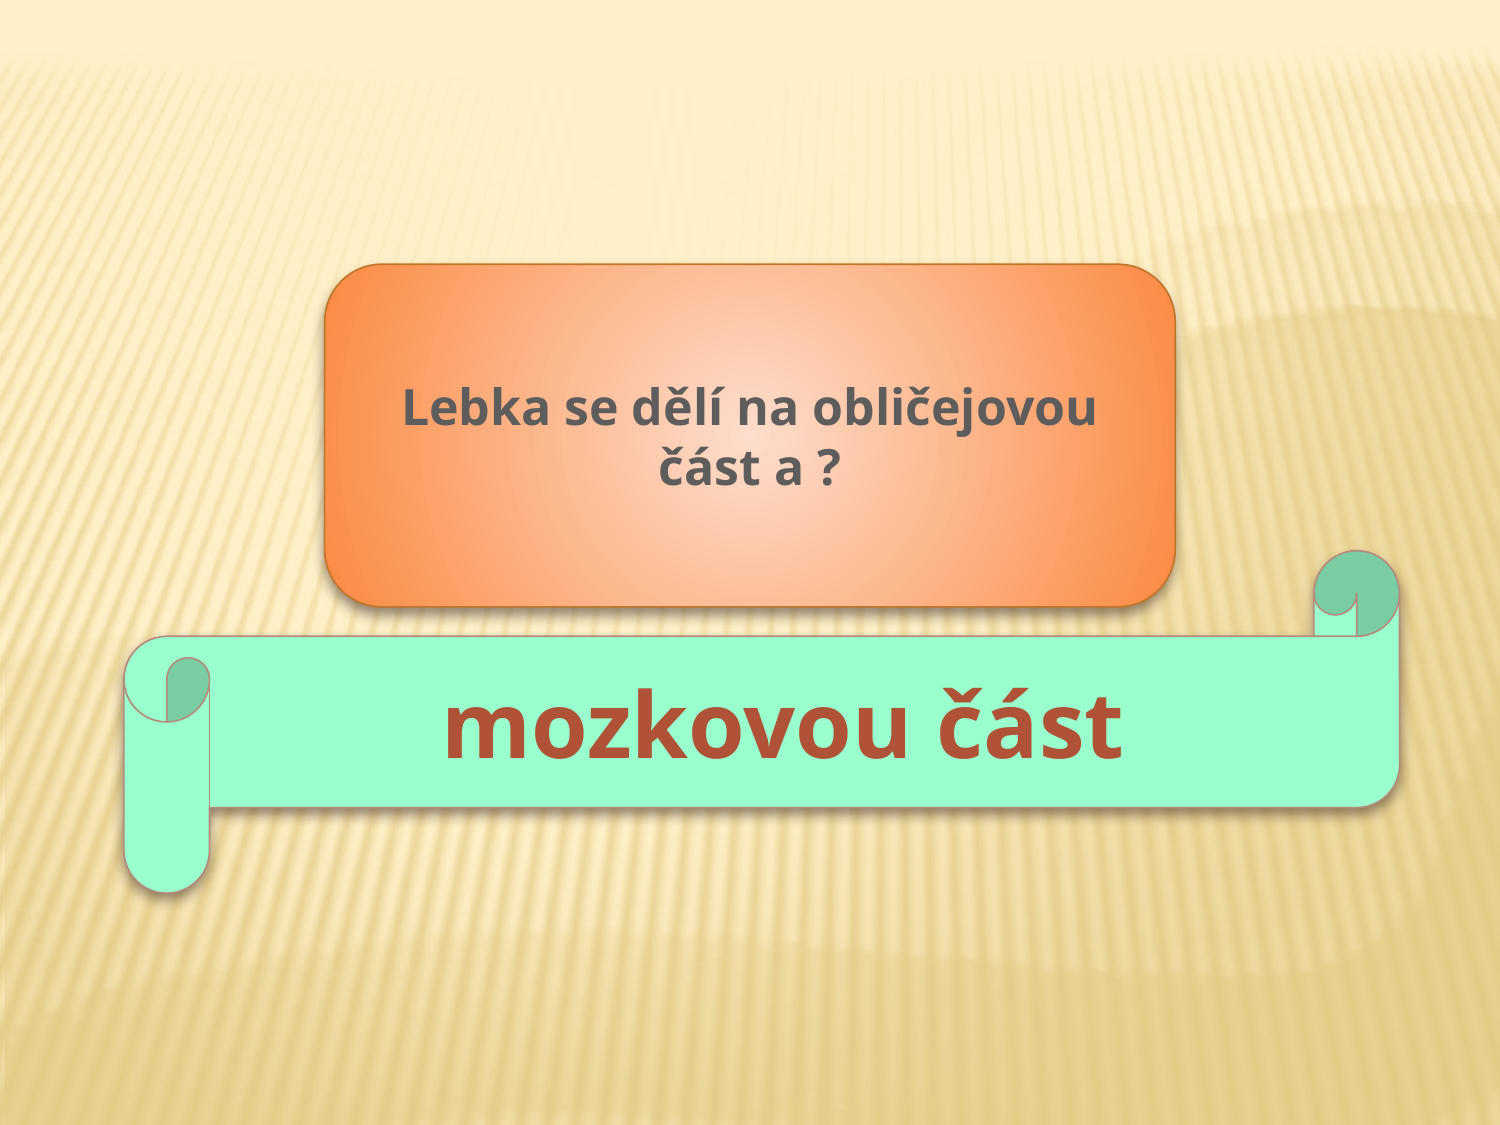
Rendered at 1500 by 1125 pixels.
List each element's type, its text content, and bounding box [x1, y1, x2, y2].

text_box Lebka se dělí na obličejovou část a ? [323, 263, 1177, 608]
text_box mozkovou část [123, 549, 1401, 895]
